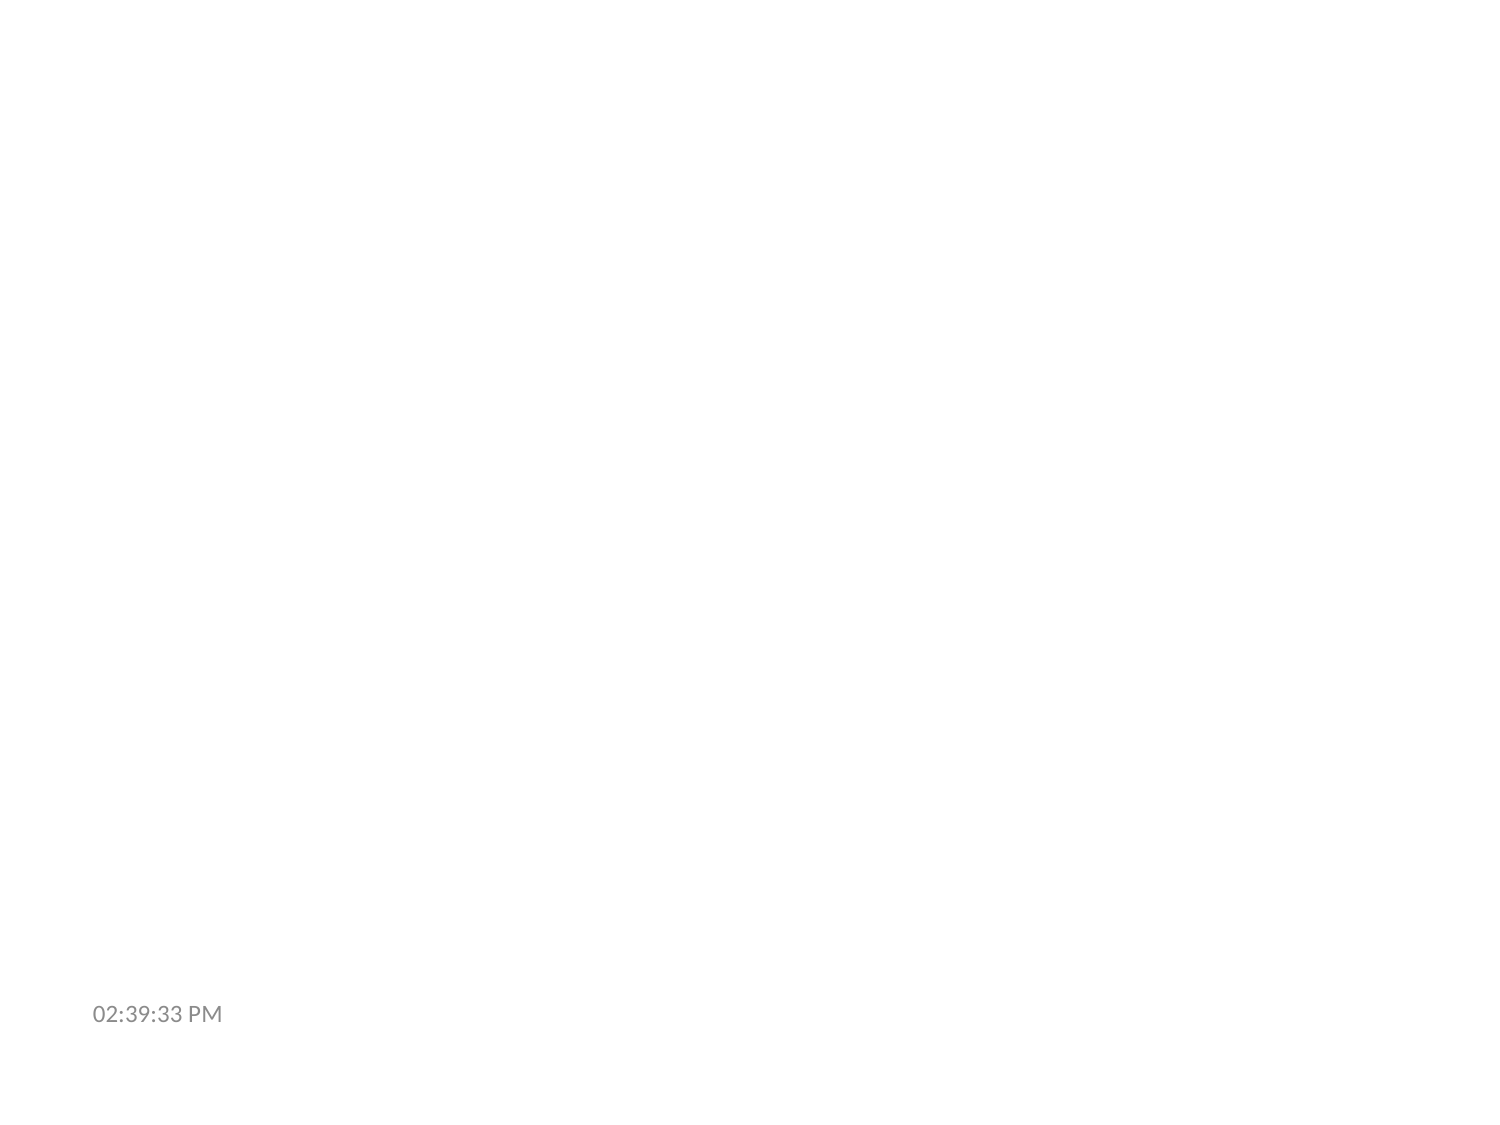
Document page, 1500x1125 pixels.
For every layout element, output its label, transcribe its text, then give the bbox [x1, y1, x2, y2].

text_box 3:35:09 PM [77, 982, 428, 1043]
